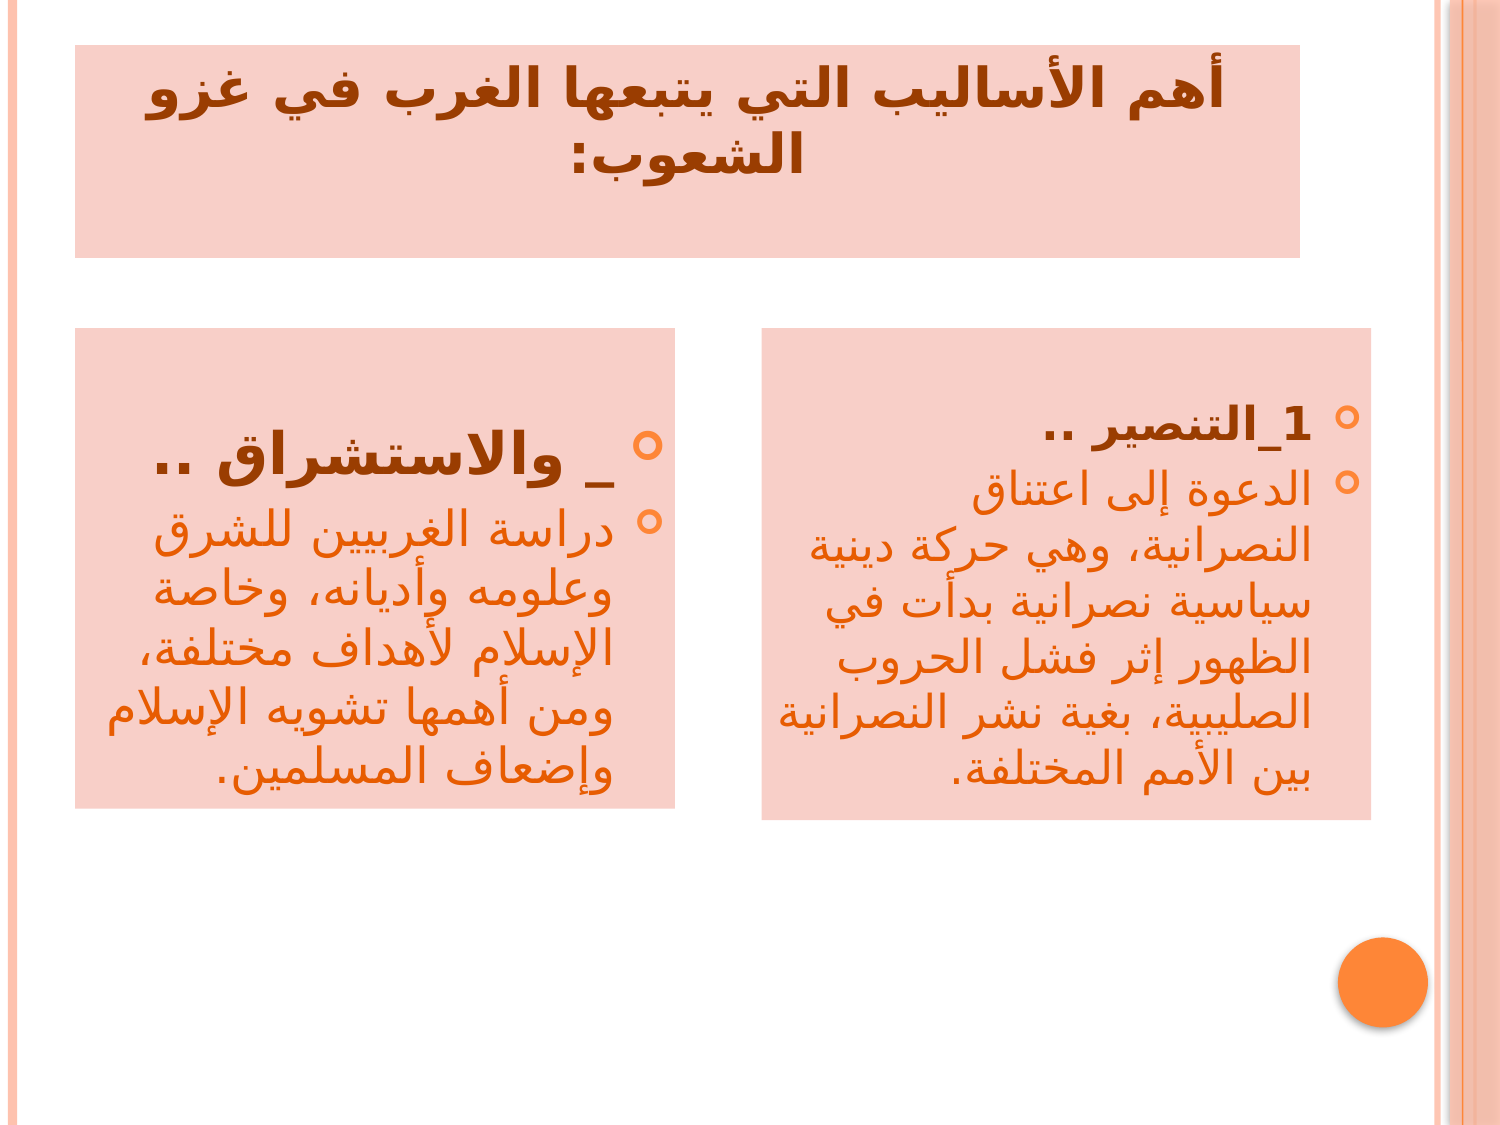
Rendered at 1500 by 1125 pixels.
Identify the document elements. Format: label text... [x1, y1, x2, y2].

list _ والاستشراق .. دراسة الغربيين للشرق وعلومه وأديانه، وخاصة الإسلام لأهداف مختلفة، ومن أهمها تشويه الإسلام وإضعاف المسلمين. [75, 328, 675, 809]
list 1_التنصير .. الدعوة إلى اعتناق النصرانية، وهي حركة دينية سياسية نصرانية بدأت في الظهور إثر فشل الحروب الصليبية، بغية نشر النصرانية بين الأمم المختلفة. [761, 328, 1372, 821]
title أهم الأساليب التي يتبعها الغرب في غزو الشعوب: [75, 45, 1300, 258]
